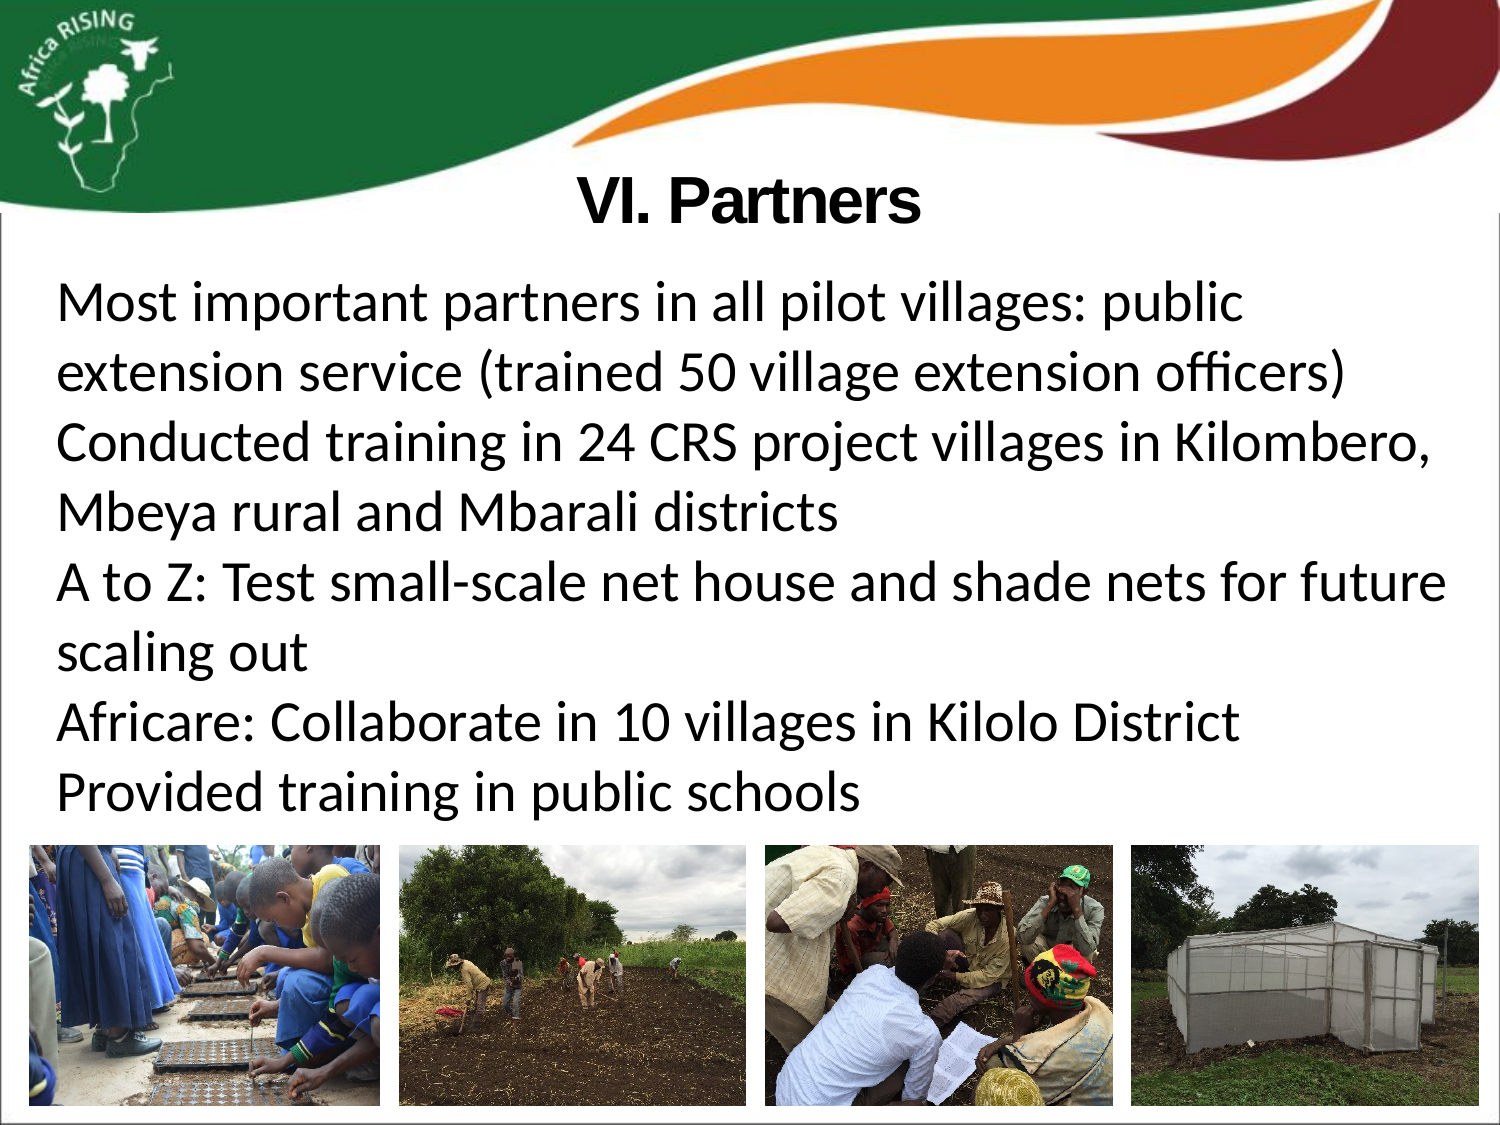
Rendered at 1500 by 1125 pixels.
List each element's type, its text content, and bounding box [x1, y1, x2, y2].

text_box VI. Partners [41, 148, 1459, 255]
list Most important partners in all pilot villages: public extension service (trained 50 village extension officers) Conducted training in 24 CRS project villages in Kilombero, Mbeya rural and Mbarali districts A to Z: Test small-scale net house and shade nets for future scaling out Africare: Collaborate in 10 villages in Kilolo District Provided training in public schools [41, 255, 1483, 1055]
picture [0, 0, 1500, 1125]
